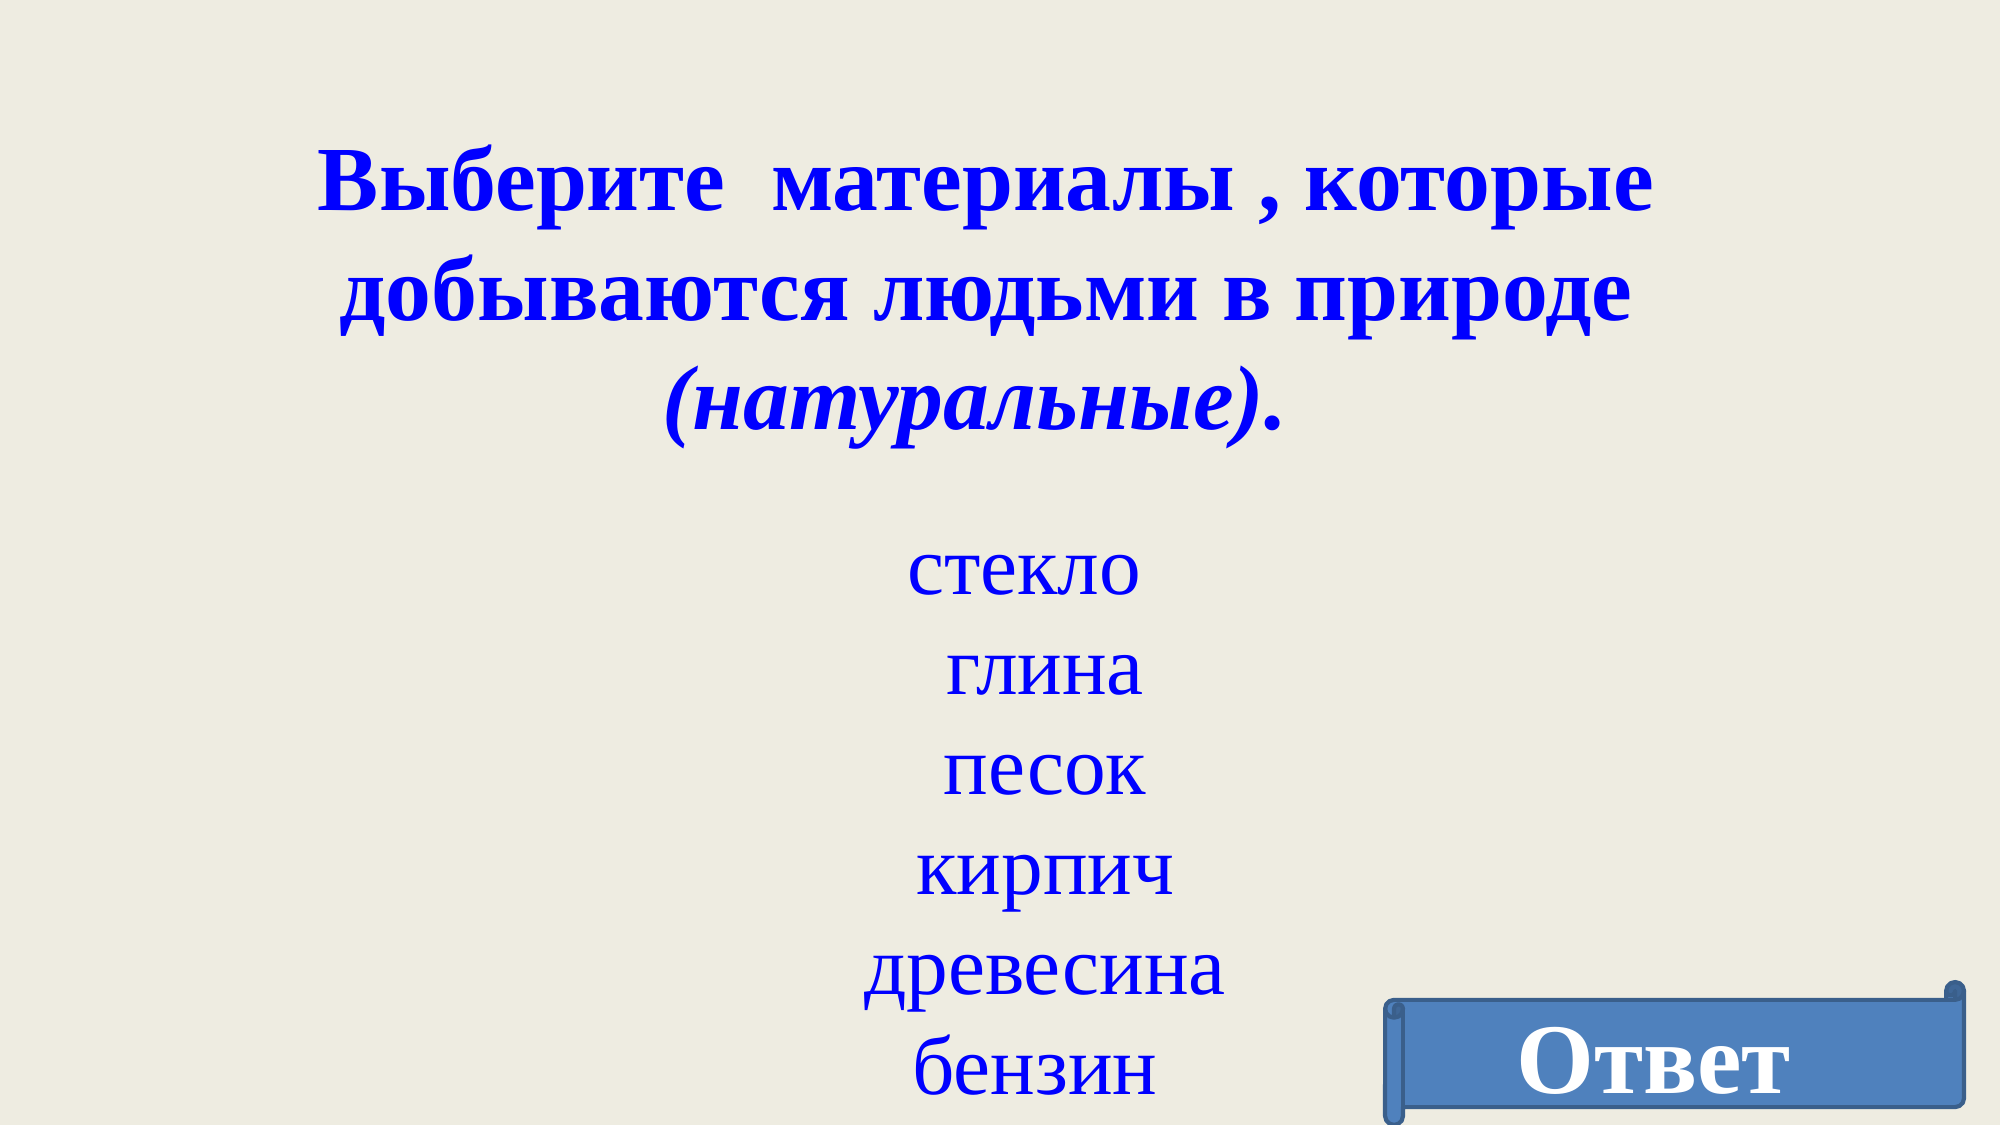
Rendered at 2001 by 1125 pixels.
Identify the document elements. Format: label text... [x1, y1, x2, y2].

text_box Выберите материалы , которые добываются людьми в природе (натуральные). [79, 110, 1894, 456]
text_box Ответ [1382, 979, 1967, 1125]
text_box стекло глина песок кирпич древесина бензин [447, 503, 1622, 1119]
